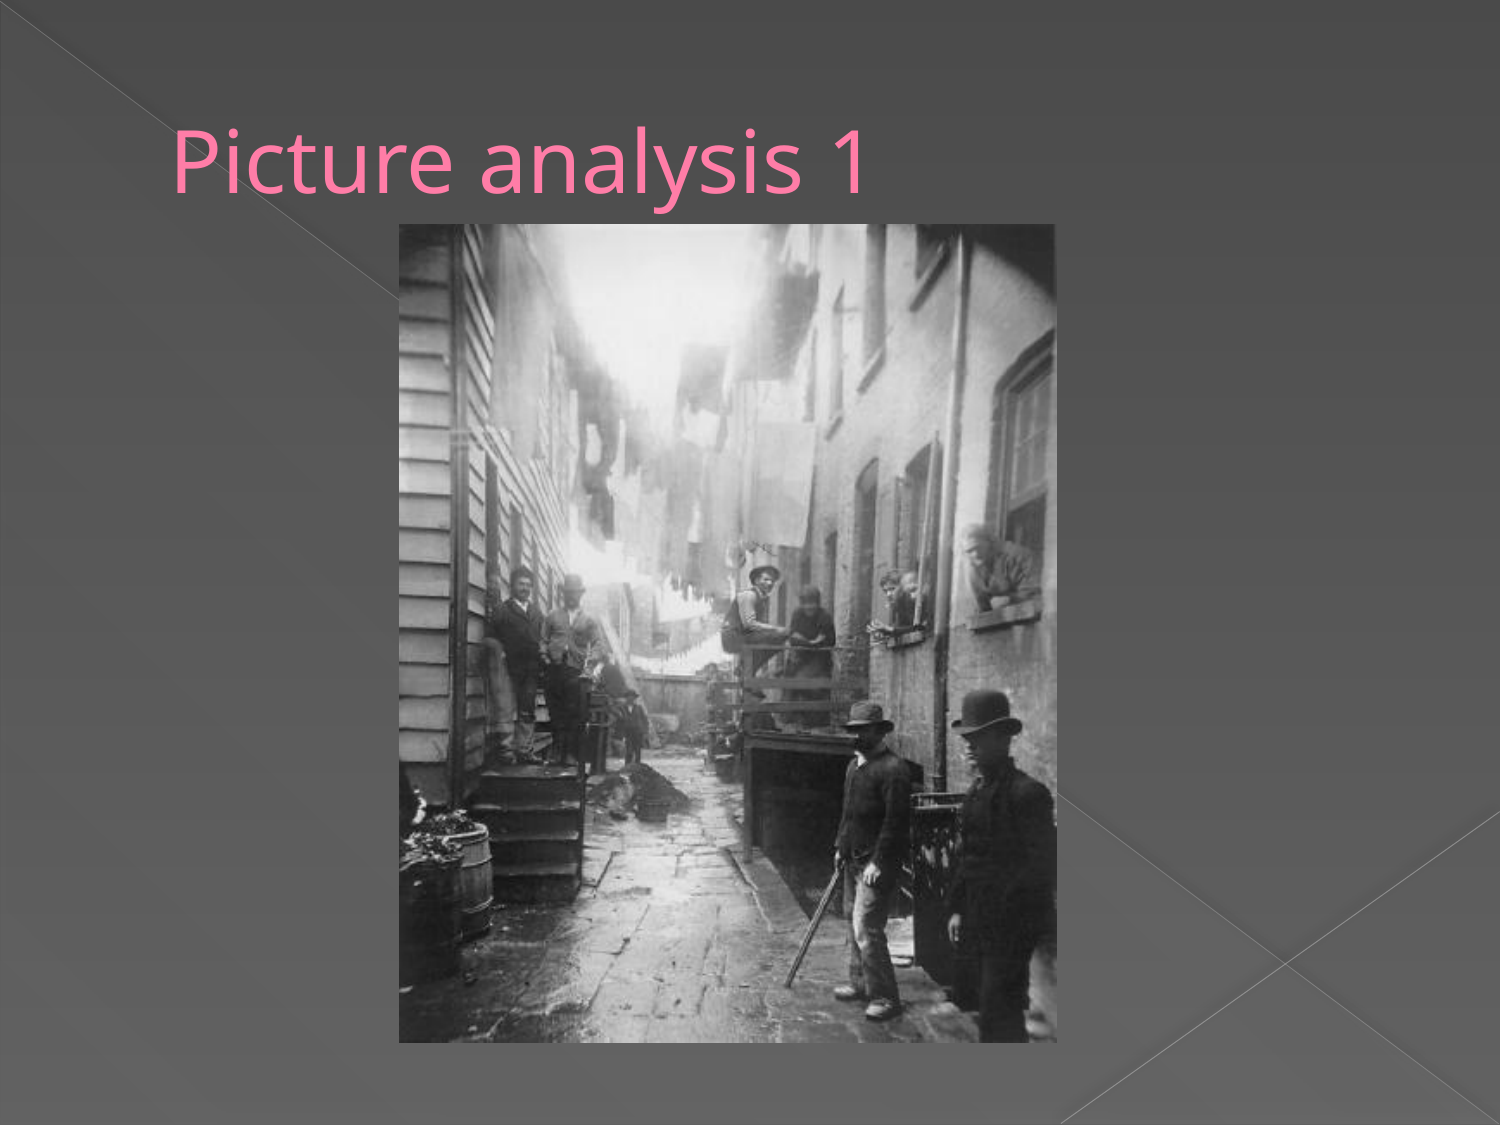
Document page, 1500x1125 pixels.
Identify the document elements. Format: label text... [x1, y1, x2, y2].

picture [399, 224, 1057, 1043]
title Picture analysis 1 [75, 43, 1425, 274]
